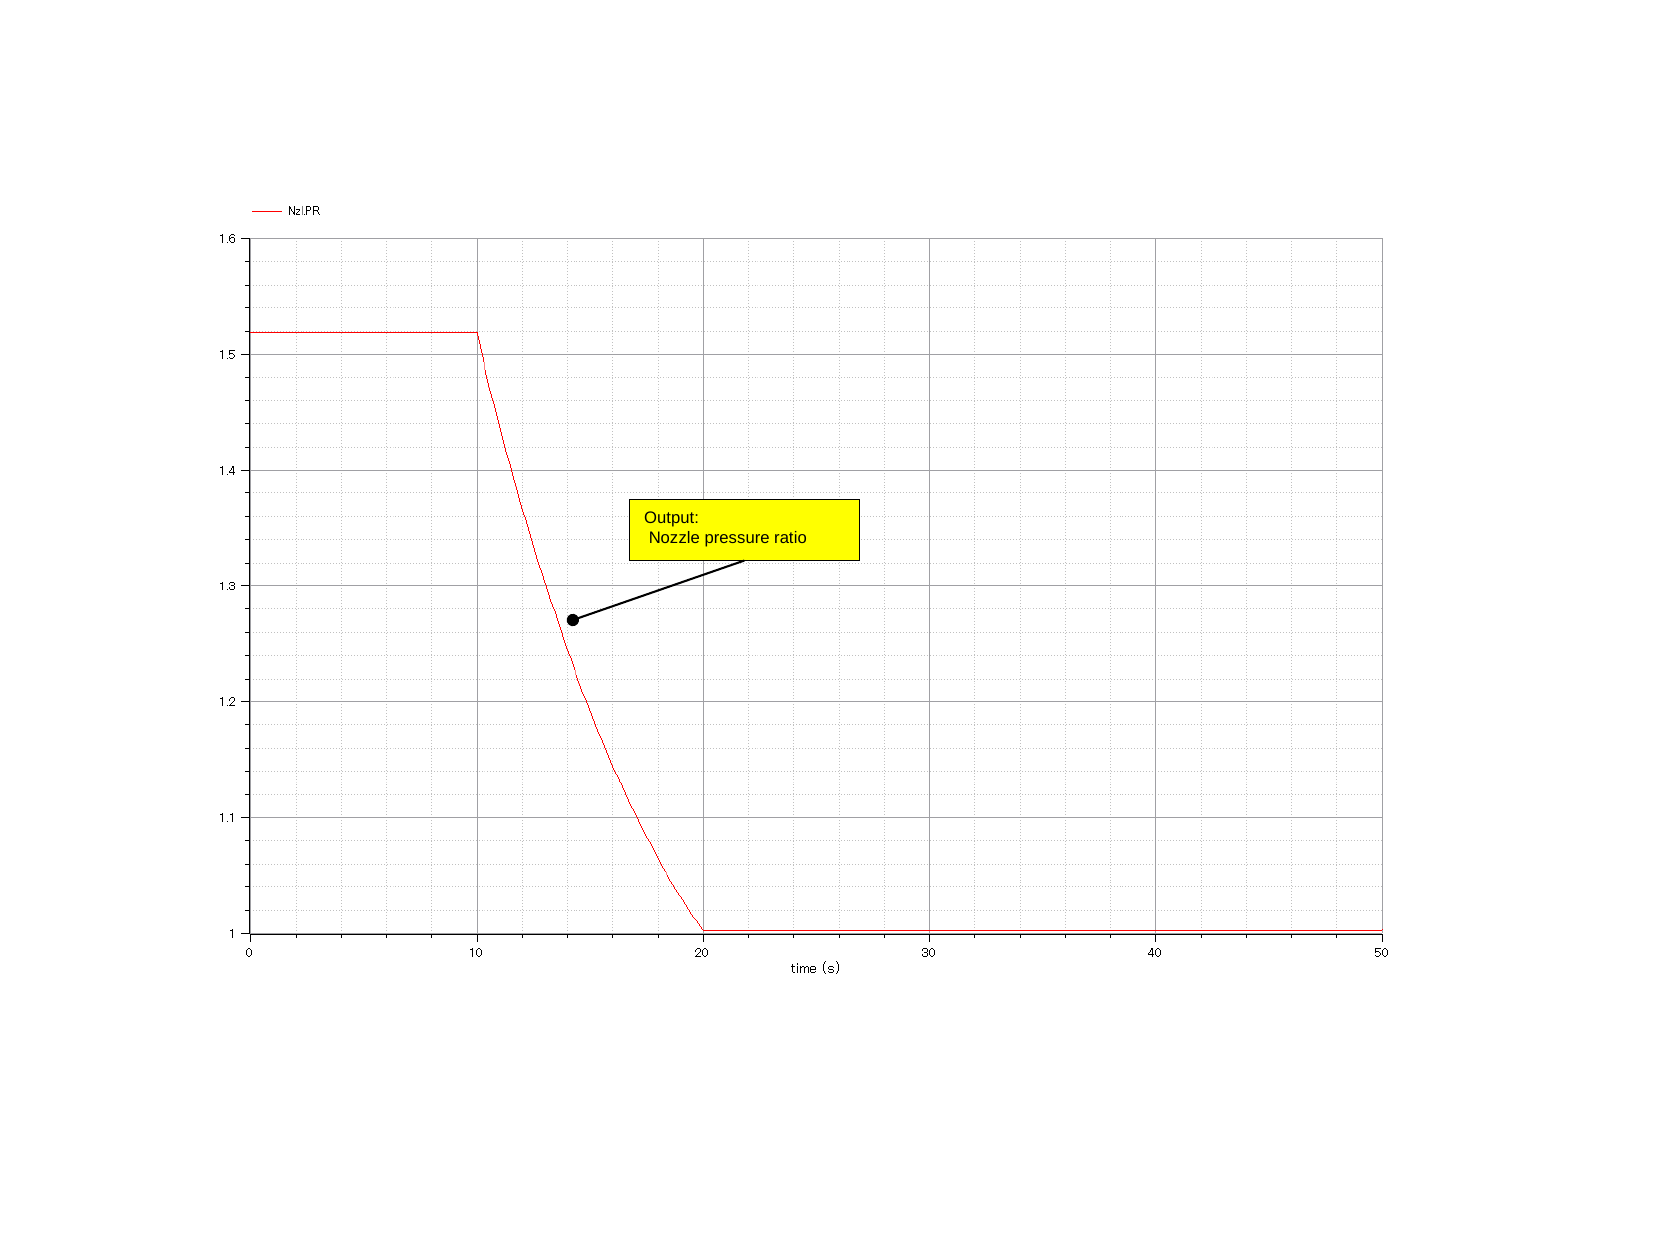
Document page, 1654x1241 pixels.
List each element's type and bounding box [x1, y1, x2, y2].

picture [212, 190, 1395, 980]
text_box [572, 560, 745, 621]
